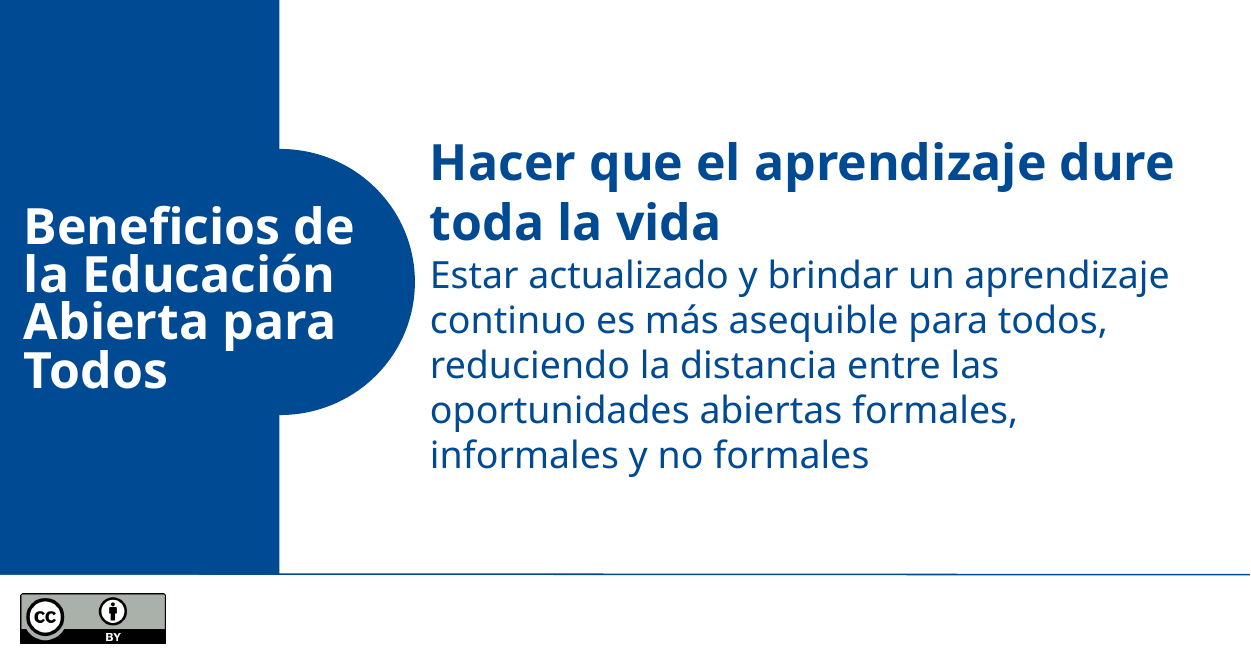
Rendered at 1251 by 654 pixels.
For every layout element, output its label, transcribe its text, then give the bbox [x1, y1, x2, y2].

text_box [379, 191, 415, 373]
text_box [0, 582, 1250, 654]
picture [20, 592, 166, 645]
text_box [0, 0, 280, 573]
text_box Beneficios de la Educación Abierta para Todos [8, 190, 379, 413]
text_box [183, 148, 378, 190]
text_box Hacer que el aprendizaje dure toda la vida Estar actualizado y brindar un aprendizaje continuo es más asequible para todos, reduciendo la distancia entre las oportunidades abiertas formales, informales y no formales [414, 115, 1225, 491]
